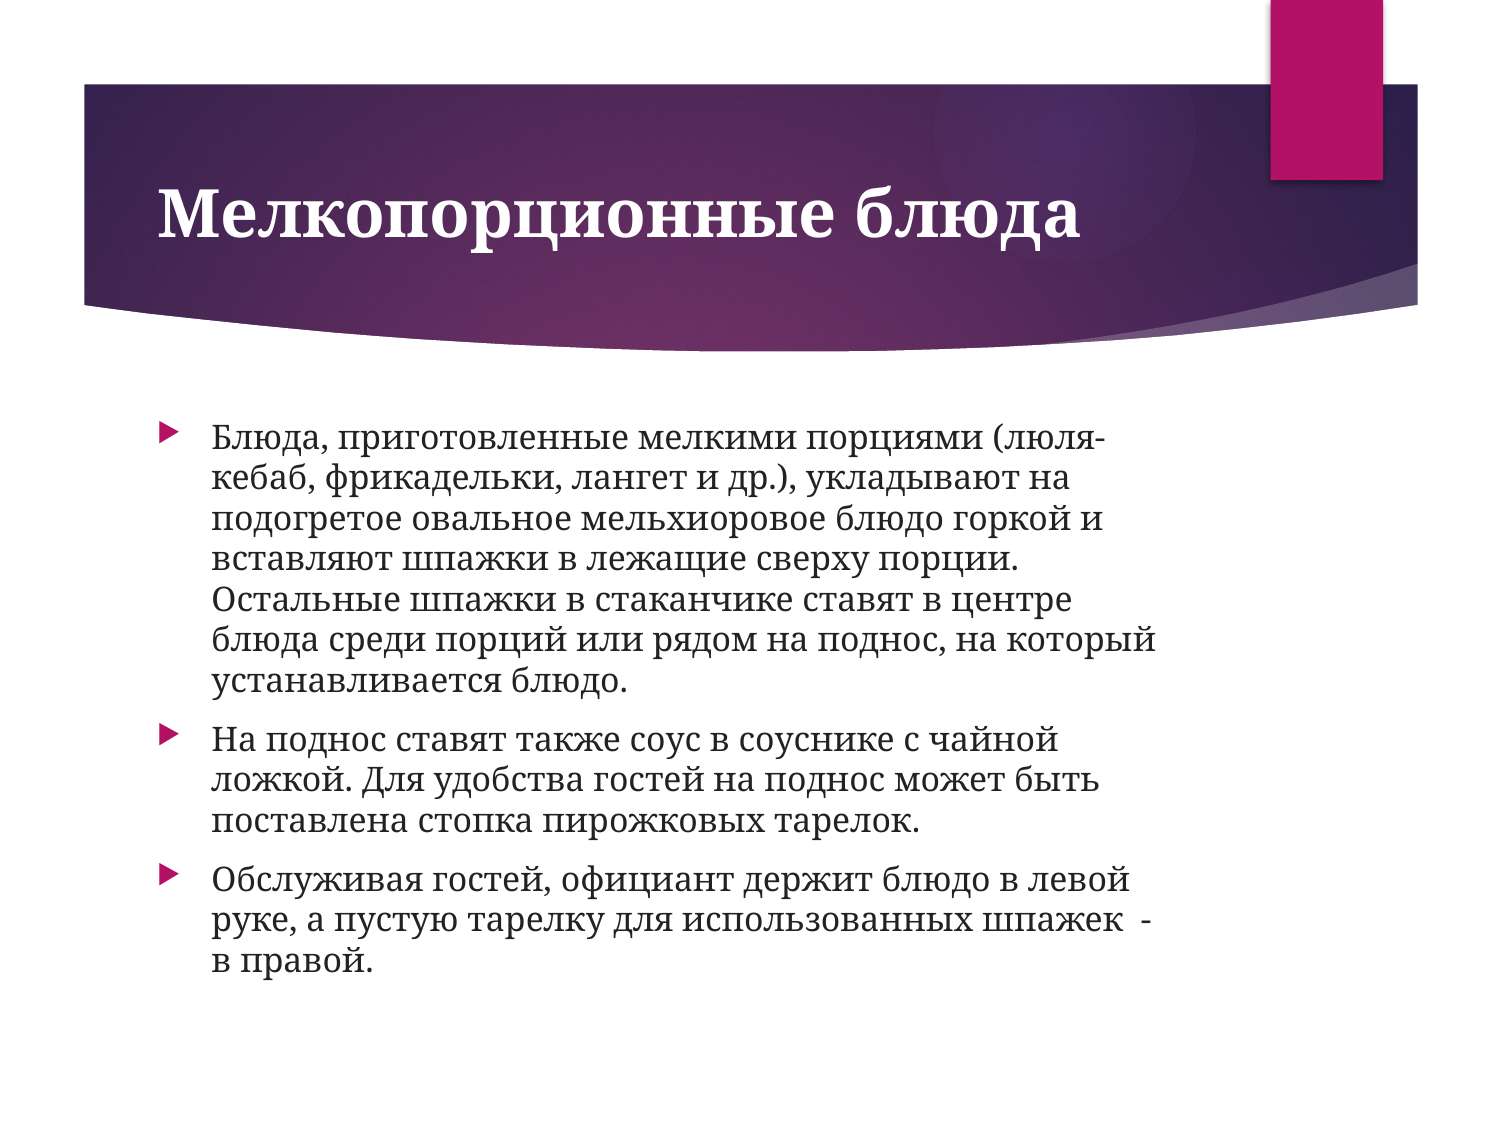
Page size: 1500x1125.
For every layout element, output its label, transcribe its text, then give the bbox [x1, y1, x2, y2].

list Блюда, приготовленные мелкими порциями (люля-кебаб, фрикадельки, лангет и др.), укладывают на подогретое овальное мельхиоровое блюдо горкой и вставляют шпажки в лежащие сверху порции. Остальные шпажки в стаканчике ставят в центре блюда среди порций или рядом на поднос, на который устанавливается блюдо. На поднос ставят также соус в соуснике с чайной ложкой. Для удобства гостей на поднос может быть поставлена стопка пирожковых тарелок. Обслуживая гостей, официант держит блюдо в левой руке, а пустую тарелку для использованных шпажек - в правой. [141, 408, 1183, 988]
title Мелкопорционные блюда [142, 152, 1183, 269]
